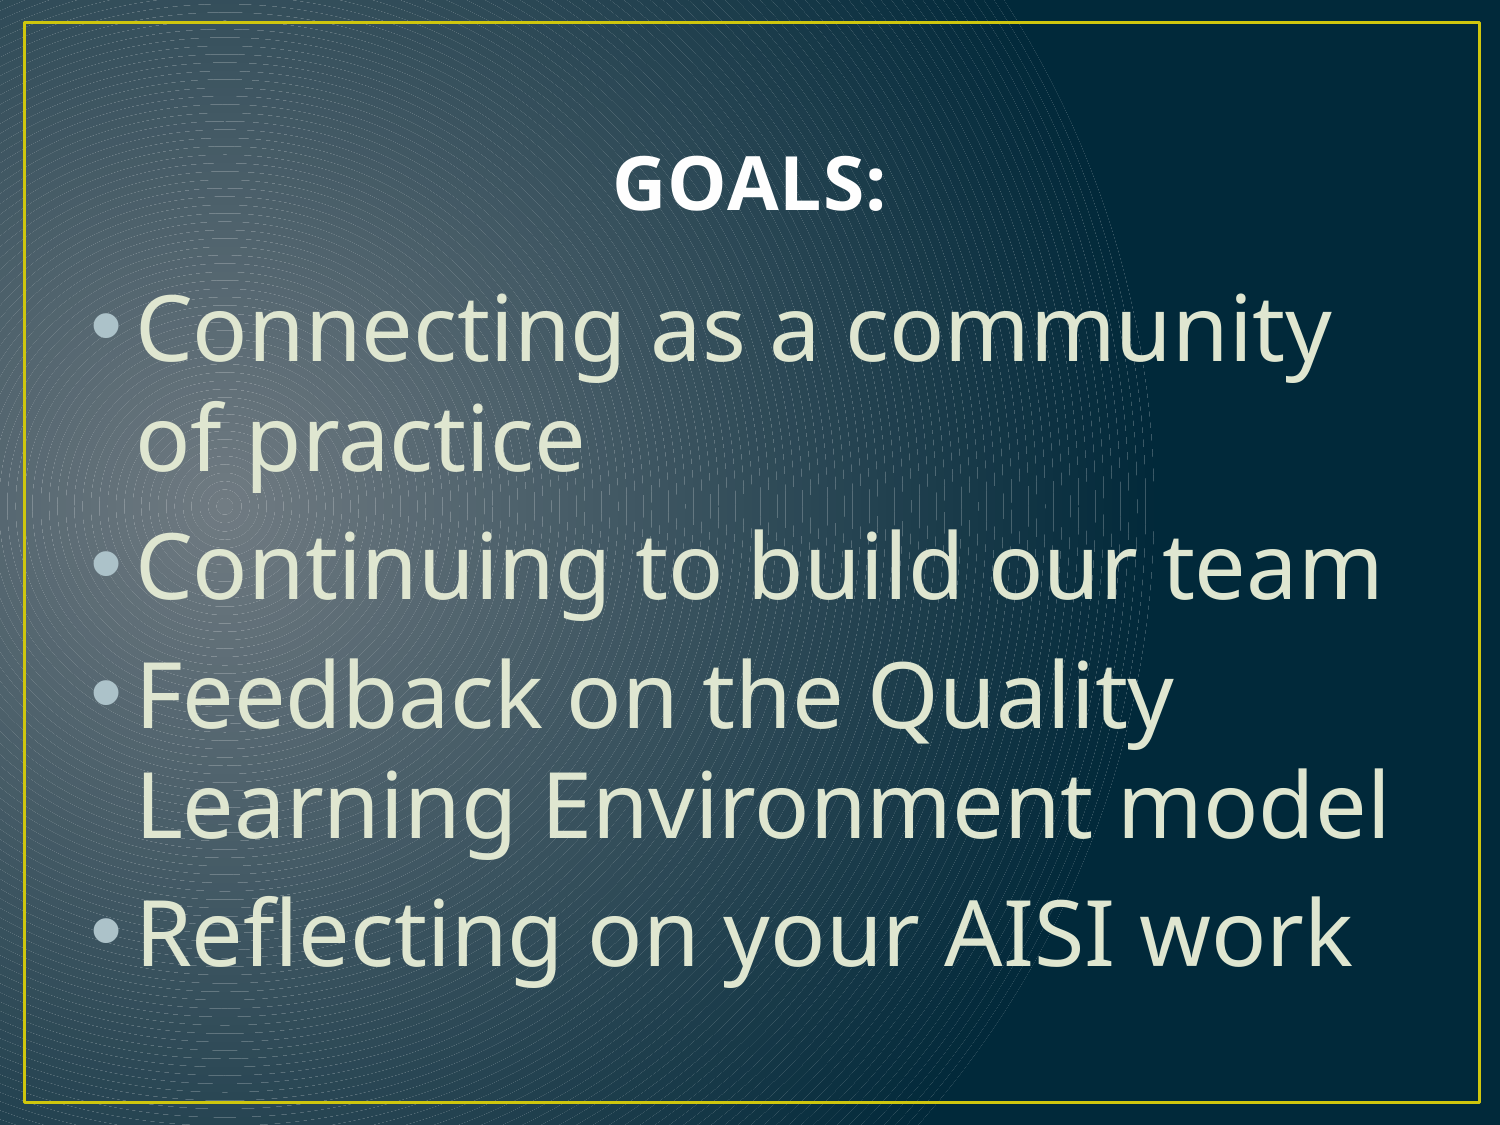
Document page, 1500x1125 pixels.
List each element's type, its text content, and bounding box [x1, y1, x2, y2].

list Connecting as a community of practice Continuing to build our team Feedback on the Quality Learning Environment model Reflecting on your AISI work [75, 262, 1425, 1005]
title GOALS: [75, 45, 1425, 233]
